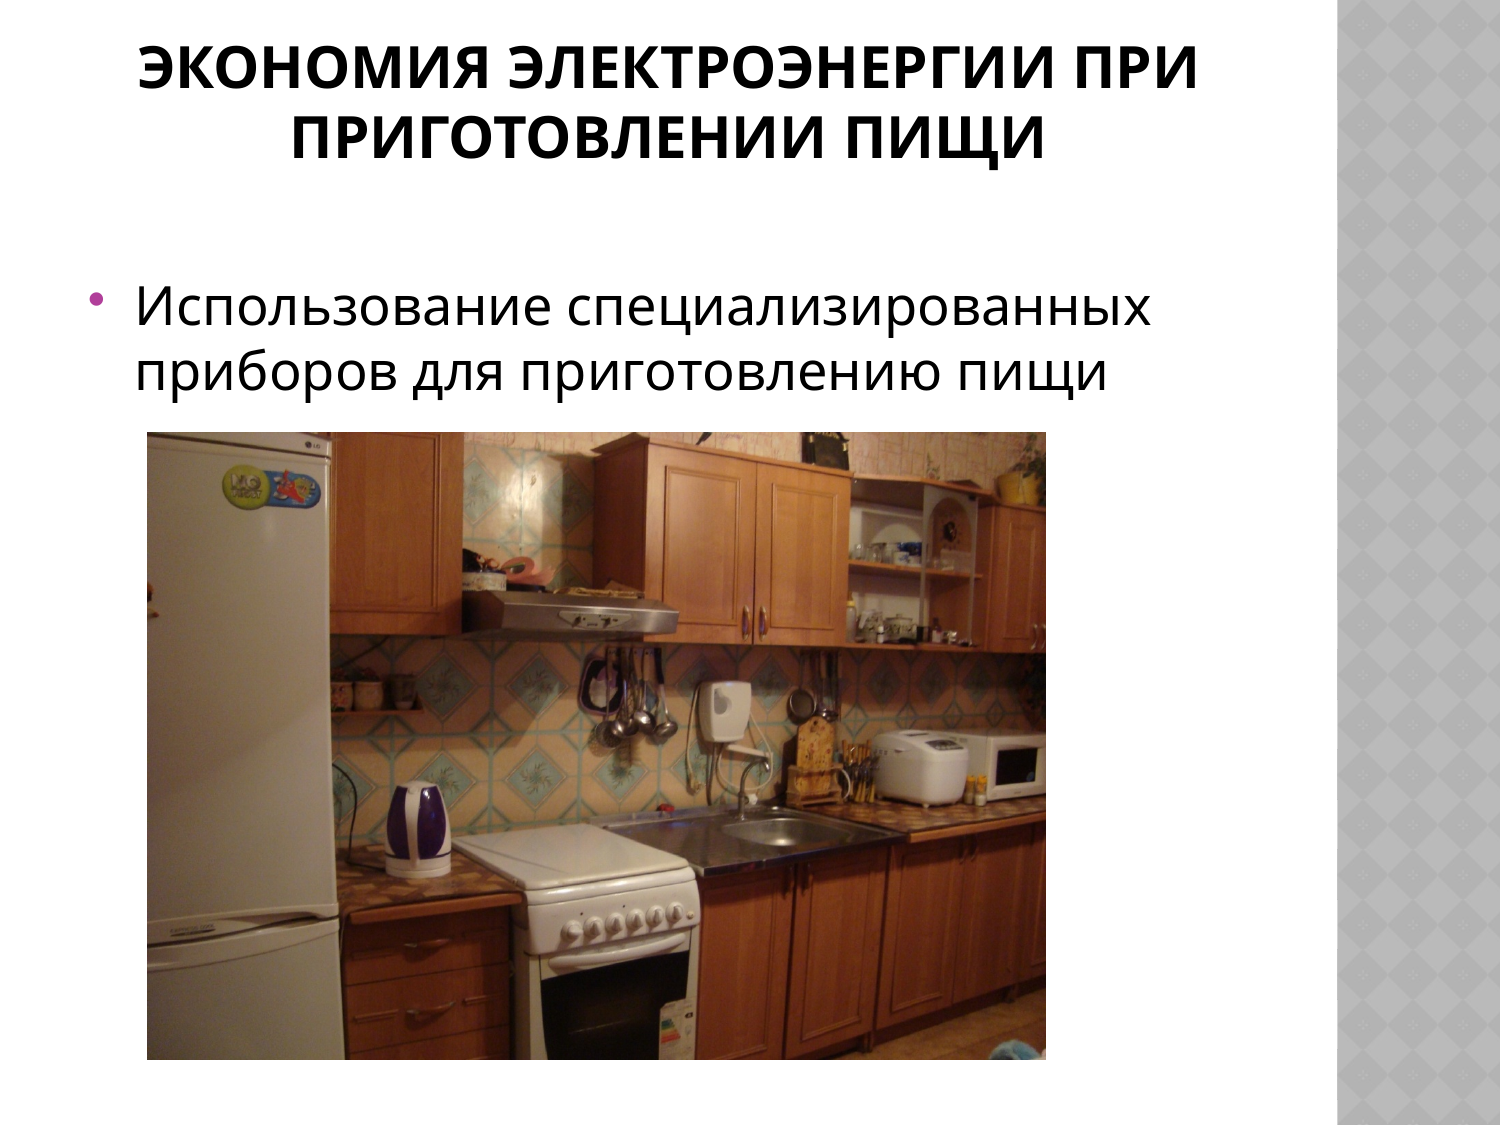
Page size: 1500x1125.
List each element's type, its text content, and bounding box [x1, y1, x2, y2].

list Использование специализированных приборов для приготовлению пищи [75, 264, 1263, 1059]
title Экономия электроэнергии при приготовлении пищи [75, 52, 1263, 240]
table_cell 3 [1337, 0, 1500, 1125]
picture [147, 432, 1046, 1060]
